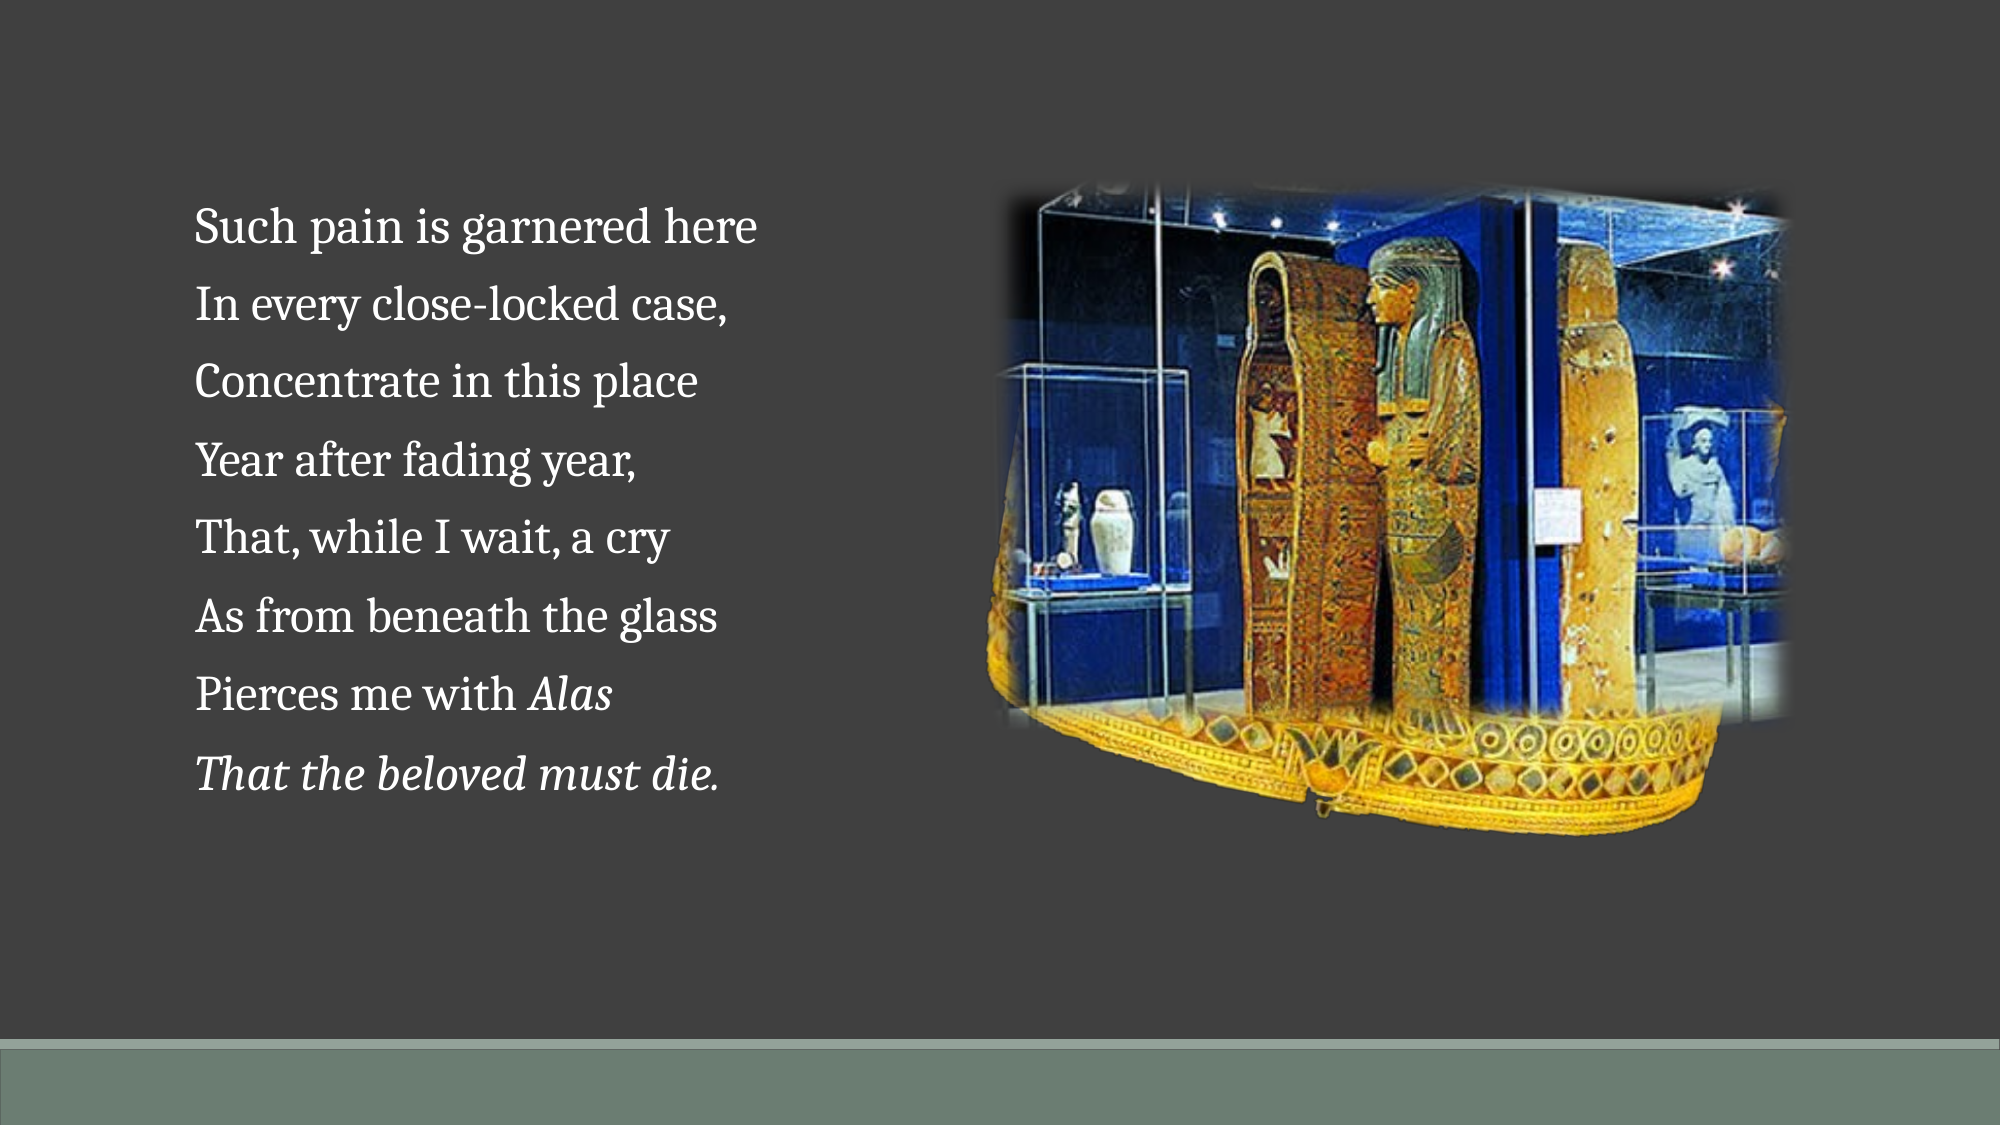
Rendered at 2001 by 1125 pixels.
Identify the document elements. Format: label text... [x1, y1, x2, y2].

picture [793, 91, 1939, 987]
text_box Concentrate in this place [179, 340, 829, 418]
text_box As from beneath the glass [179, 574, 829, 652]
text_box Such pain is garnered here [179, 184, 829, 262]
text_box Year after fading year, [179, 418, 829, 496]
text_box In every close-locked case, [179, 262, 829, 340]
text_box That the beloved must die. [179, 732, 829, 811]
text_box Pierces me with Alas [179, 652, 829, 731]
text_box That, while I wait, a cry [179, 496, 829, 574]
